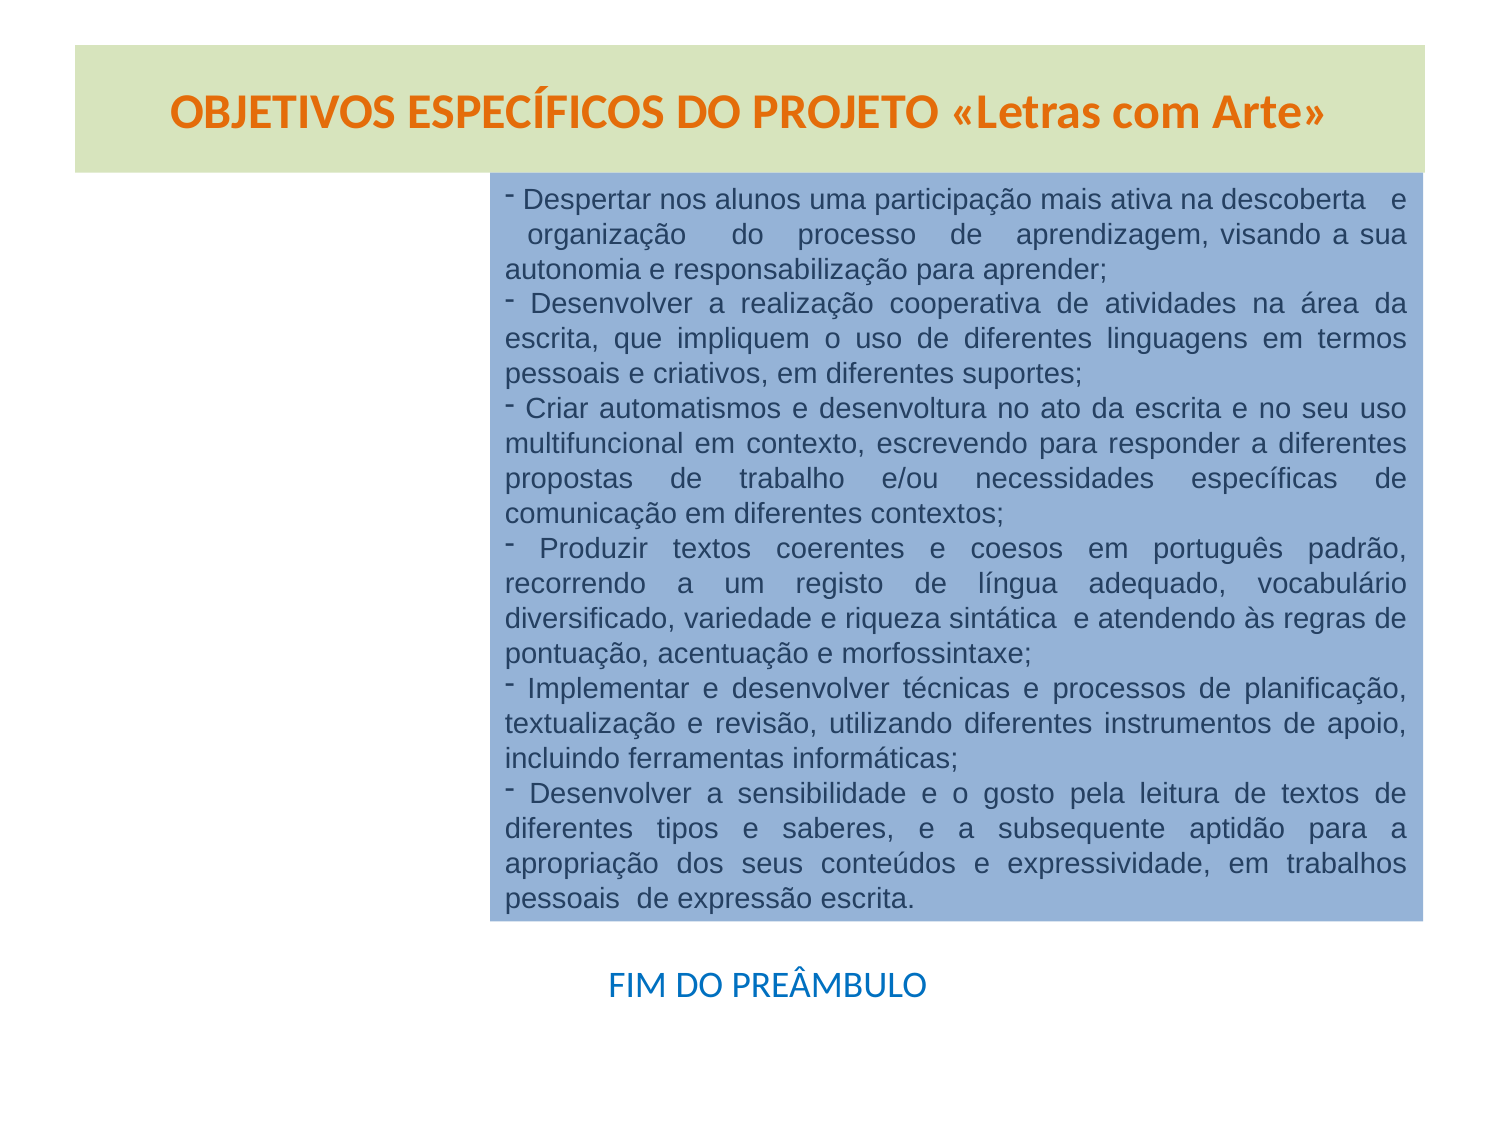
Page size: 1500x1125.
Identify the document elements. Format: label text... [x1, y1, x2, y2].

text_box Despertar nos alunos uma participação mais ativa na descoberta e organização do processo de aprendizagem, visando a sua autonomia e responsabilização para aprender; Desenvolver a realização cooperativa de atividades na área da escrita, que impliquem o uso de diferentes linguagens em termos pessoais e criativos, em diferentes suportes; Criar automatismos e desenvoltura no ato da escrita e no seu uso multifuncional em contexto, escrevendo para responder a diferentes propostas de trabalho e/ou necessidades específicas de comunicação em diferentes contextos; Produzir textos coerentes e coesos em português padrão, recorrendo a um registo de língua adequado, vocabulário diversificado, variedade e riqueza sintática e atendendo às regras de pontuação, acentuação e morfossintaxe; Implementar e desenvolver técnicas e processos de planificação, textualização e revisão, utilizando diferentes instrumentos de apoio, incluindo ferramentas informáticas; Desenvolver a sensibilidade e o gosto pela leitura de textos de diferentes tipos e saberes, e a subsequente aptidão para a apropriação dos seus conteúdos e expressividade, em trabalhos pessoais de expressão escrita. [490, 172, 1424, 922]
title OBJETIVOS ESPECÍFICOS DO PROJETO «Letras com Arte» [75, 45, 1425, 173]
text_box FIM DO PREÂMBULO [537, 952, 999, 1012]
